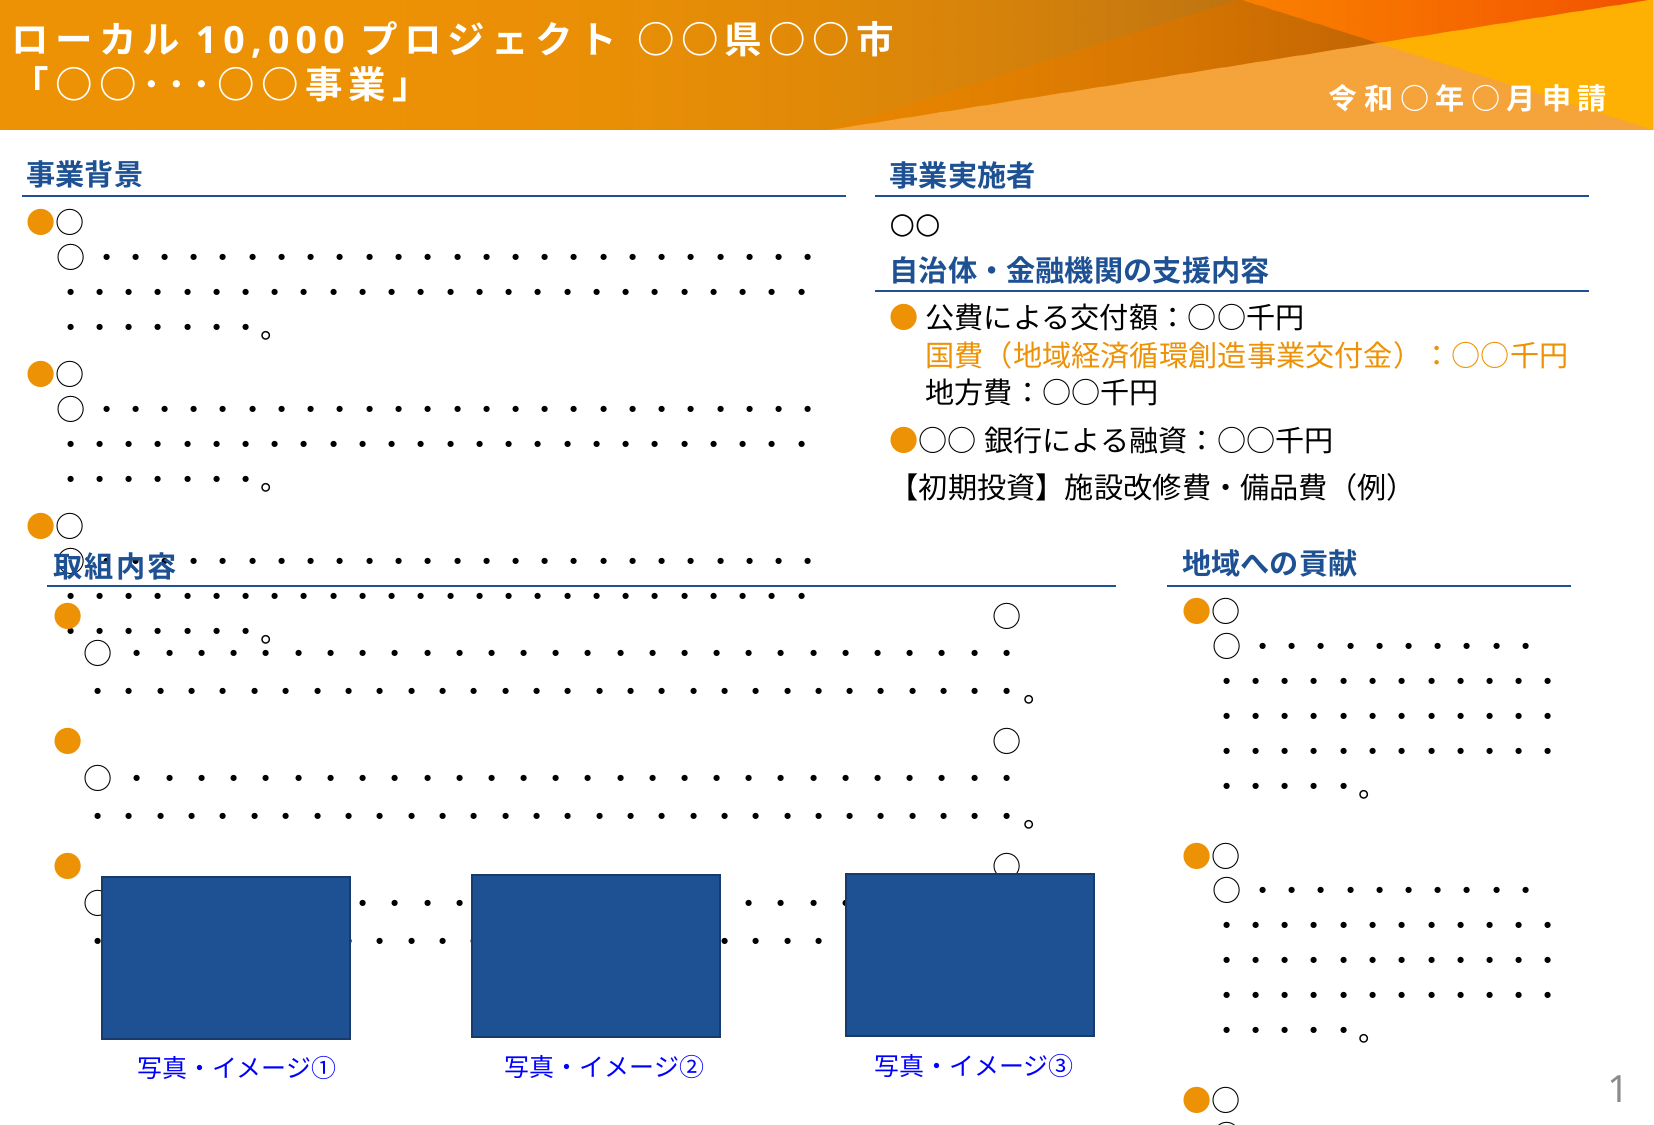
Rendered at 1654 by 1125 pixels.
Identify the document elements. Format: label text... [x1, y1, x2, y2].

text_box [101, 876, 351, 1040]
text_box 令和○年○月申請 [1329, 80, 1631, 116]
text_box 地域への貢献 ●○○・・・・・・・・・・・・・・・・・・・・・・・・・・・・・・・・・・・・・・・・・・・・・・・・・・・。 ●○○・・・・・・・・・・・・・・・・・・・・・・・・・・・・・・・・・・・・・・・・・・・・・・・・・・・。 ●○○・・・・・・・・・・・・・・・・・・・・・・・・・・・・・・・・・・・・・・・・・・・・・・・・・・・・・・・・・・・・・・・・・・・・・・・・・・・・・・・・・・・・・・・・・・・・・・・・・・・。 [1167, 538, 1582, 1082]
text_box 取組内容 ●○○・・・・・・・・・・・・・・・・・・・・・・・・・・・・・・・・・・・・・・・・・・・・・・・・・・・・・・・・・・。 ●○○・・・・・・・・・・・・・・・・・・・・・・・・・・・・・・・・・・・・・・・・・・・・・・・・・・・・・・・・・・。 ●○○・・・・・・・・・・・・・・・・・・・・・・・・・・・・・・・・・・・・・・・・・・・・・・・・・・・・・・・・・・。 [9, 538, 1039, 1016]
picture [0, 0, 1654, 130]
text_box 事業背景 ●○○・・・・・・・・・・・・・・・・・・・・・・・・・・・・・・・・・・・・・・・・・・・・・・・・・・・・・・・・・・。 ●○○・・・・・・・・・・・・・・・・・・・・・・・・・・・・・・・・・・・・・・・・・・・・・・・・・・・・・・・・・・。 ●○○・・・・・・・・・・・・・・・・・・・・・・・・・・・・・・・・・・・・・・・・・・・・・・・・・・・・・・・・・・。 [11, 149, 860, 538]
text_box [28, 519, 1624, 1105]
slide_number 1 [1264, 1060, 1644, 1121]
text_box [471, 874, 721, 1038]
text_box [845, 873, 1095, 1037]
text_box 事業実施者 ○○ 自治体・金融機関の支援内容 ●公費による交付額：○○千円 国費（地域経済循環創造事業交付金）：○○千円 地方費：○○千円 ●○○銀行による融資：○○千円 【初期投資】施設改修費・備品費（例） [874, 149, 1636, 488]
text_box ローカル10,000プロジェクト ○○県○○市 「○○･･･○○事業」 [11, 16, 1193, 107]
text_box 写真・イメージ③ [858, 1042, 1124, 1089]
text_box 写真・イメージ② [489, 1043, 755, 1090]
text_box 写真・イメージ① [121, 1044, 387, 1091]
